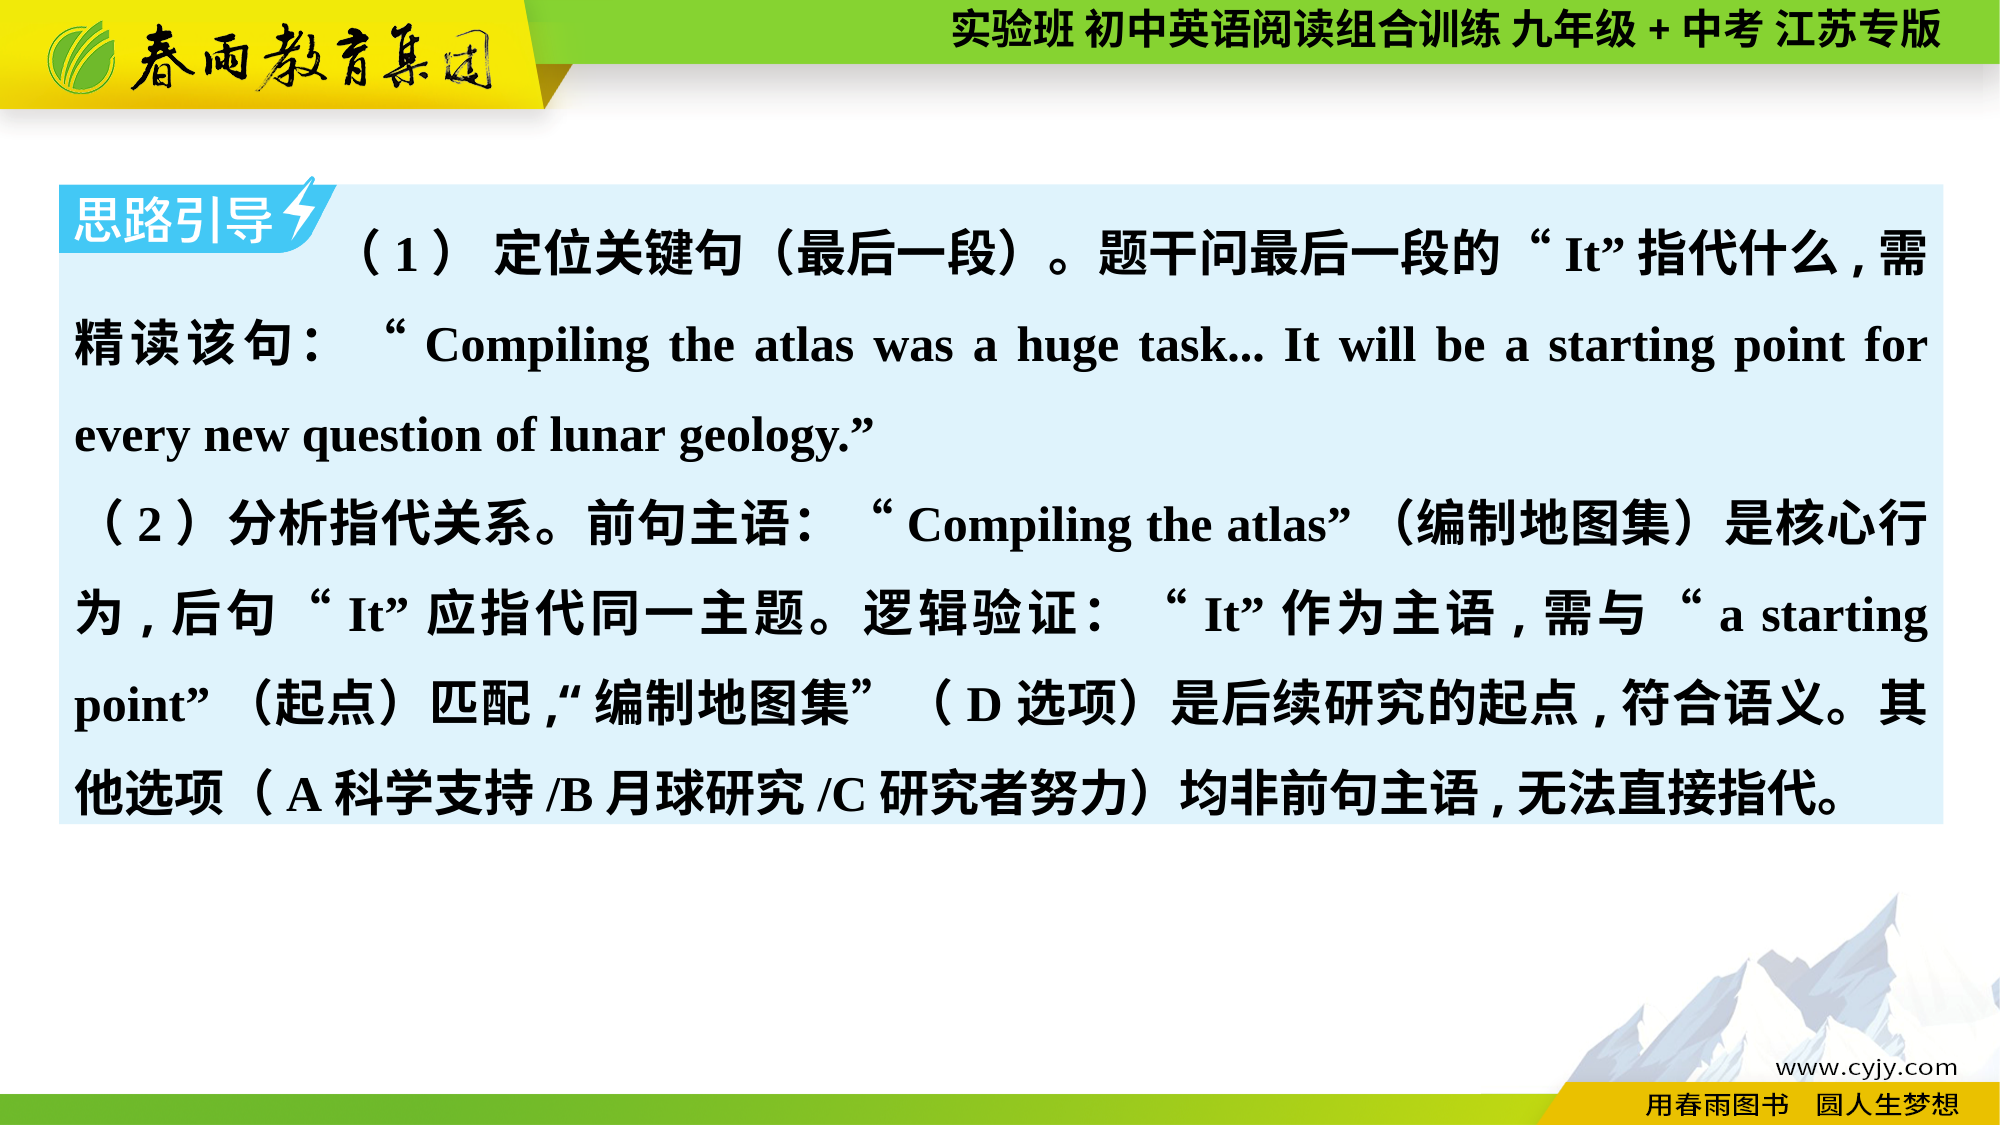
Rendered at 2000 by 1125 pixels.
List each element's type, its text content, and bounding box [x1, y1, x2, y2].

picture [0, 0, 2000, 1125]
list （1） 定位关键句（最后一段）。题干问最后一段的“It”指代什么,需精读该句：“Compiling the atlas was a huge task... It will be a starting point for every new question of lunar geology.” （2）分析指代关系。前句主语：“Compiling the atlas”（编制地图集）是核心行为,后句“It”应指代同一主题。逻辑验证：“It”作为主语,需与“a starting point”（起点）匹配,“编制地图集”（D选项）是后续研究的起点,符合语义。其他选项（A科学支持/B月球研究/C研究者努力）均非前句主语,无法直接指代。 [59, 184, 1944, 825]
